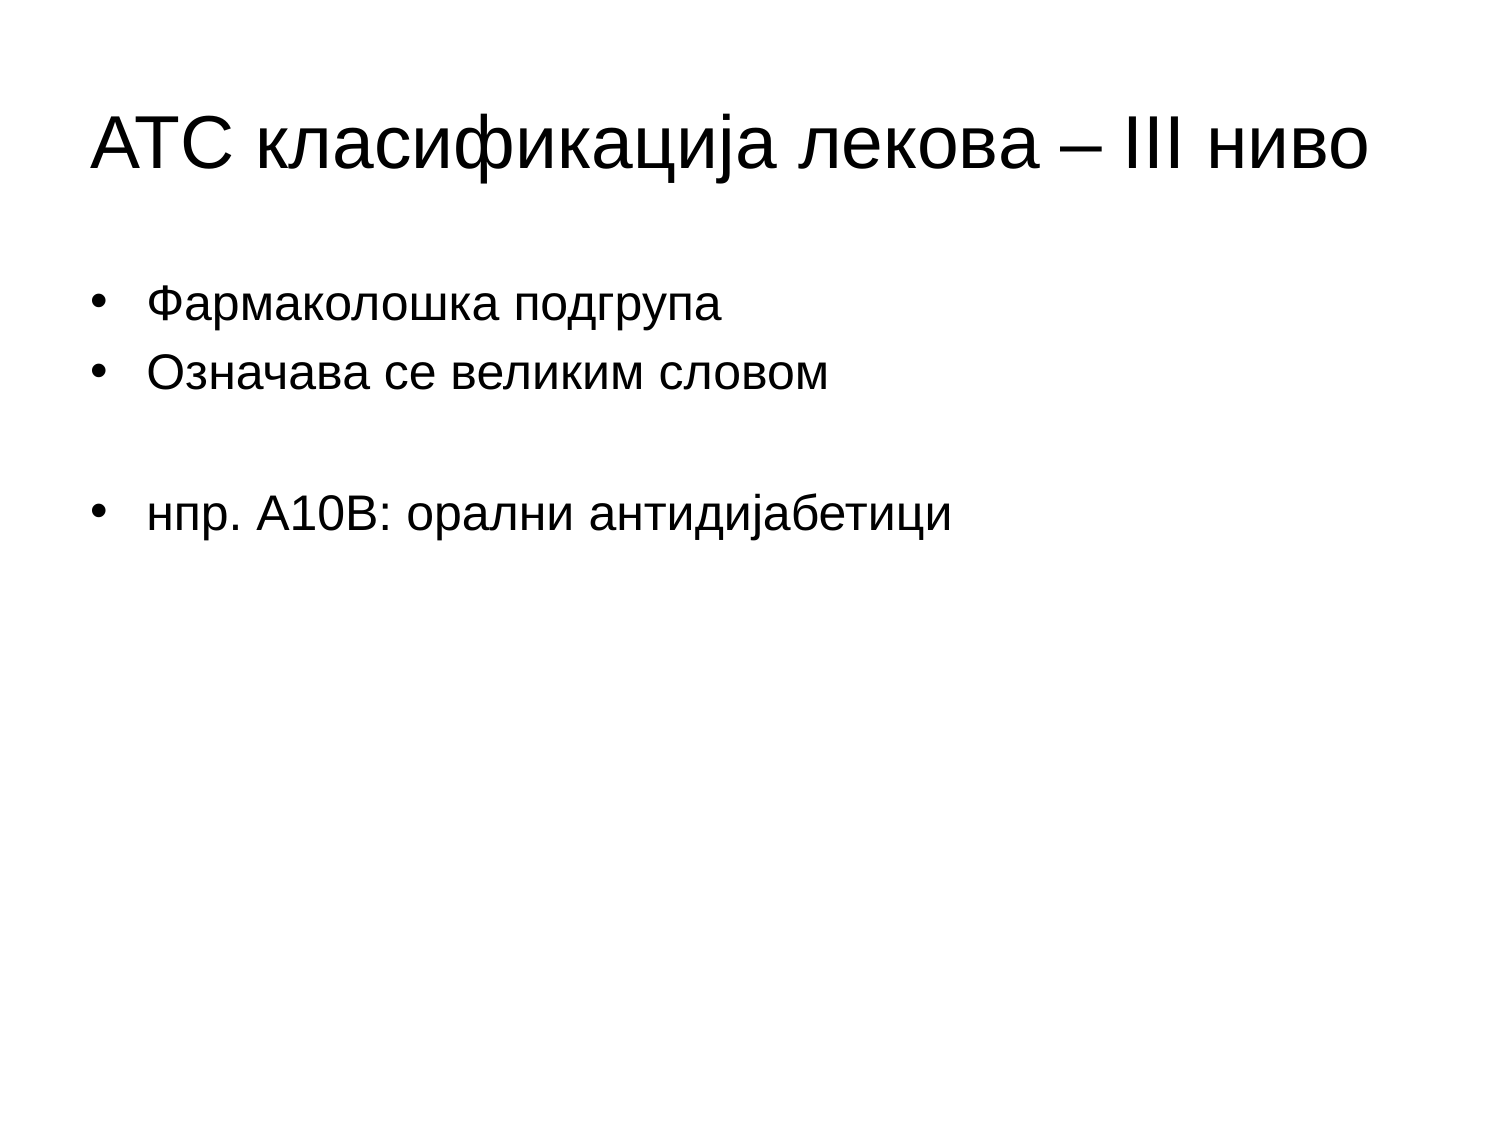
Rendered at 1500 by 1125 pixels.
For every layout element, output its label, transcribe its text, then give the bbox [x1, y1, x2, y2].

title ATC класификација лекова – III ниво [75, 45, 1425, 233]
list Фармаколошка подгрупа Означава се великим словом нпр. A10B: орални антидијабетици [75, 262, 1425, 1005]
